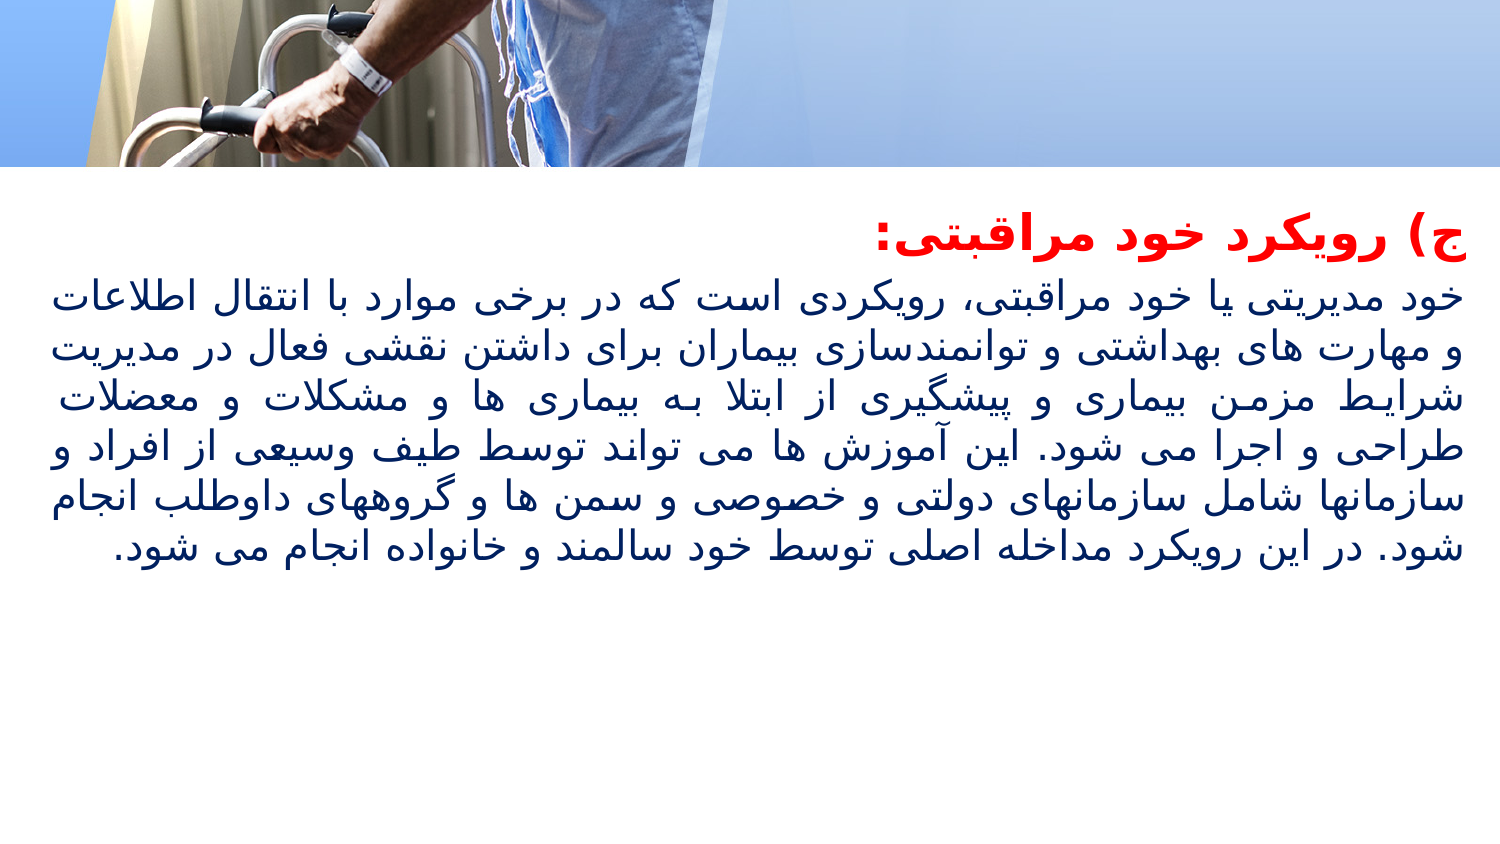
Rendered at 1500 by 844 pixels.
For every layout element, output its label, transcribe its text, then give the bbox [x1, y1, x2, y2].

list ج‌) رویکرد خود مراقبتی: خود مدیریتی یا خود مراقبتی، رویکردی است که در برخی موارد با انتقال اطلاعات و مهارت های بهداشتی و توانمندسازی بیماران برای داشتن نقشی فعال در مدیریت شرایط مزمن بیماری و پیشگیری از ابتلا به بیماری ها و مشکلات و معضلات طراحی و اجرا می شود. این آموزش ها می تواند توسط طیف وسیعی از افراد و سازمانها شامل سازمانهای دولتی و خصوصی و سمن ها و گروههای داوطلب انجام شود. در این رویکرد مداخله اصلی توسط خود سالمند و خانواده انجام می شود. [35, 192, 1481, 827]
picture [0, 0, 1500, 844]
